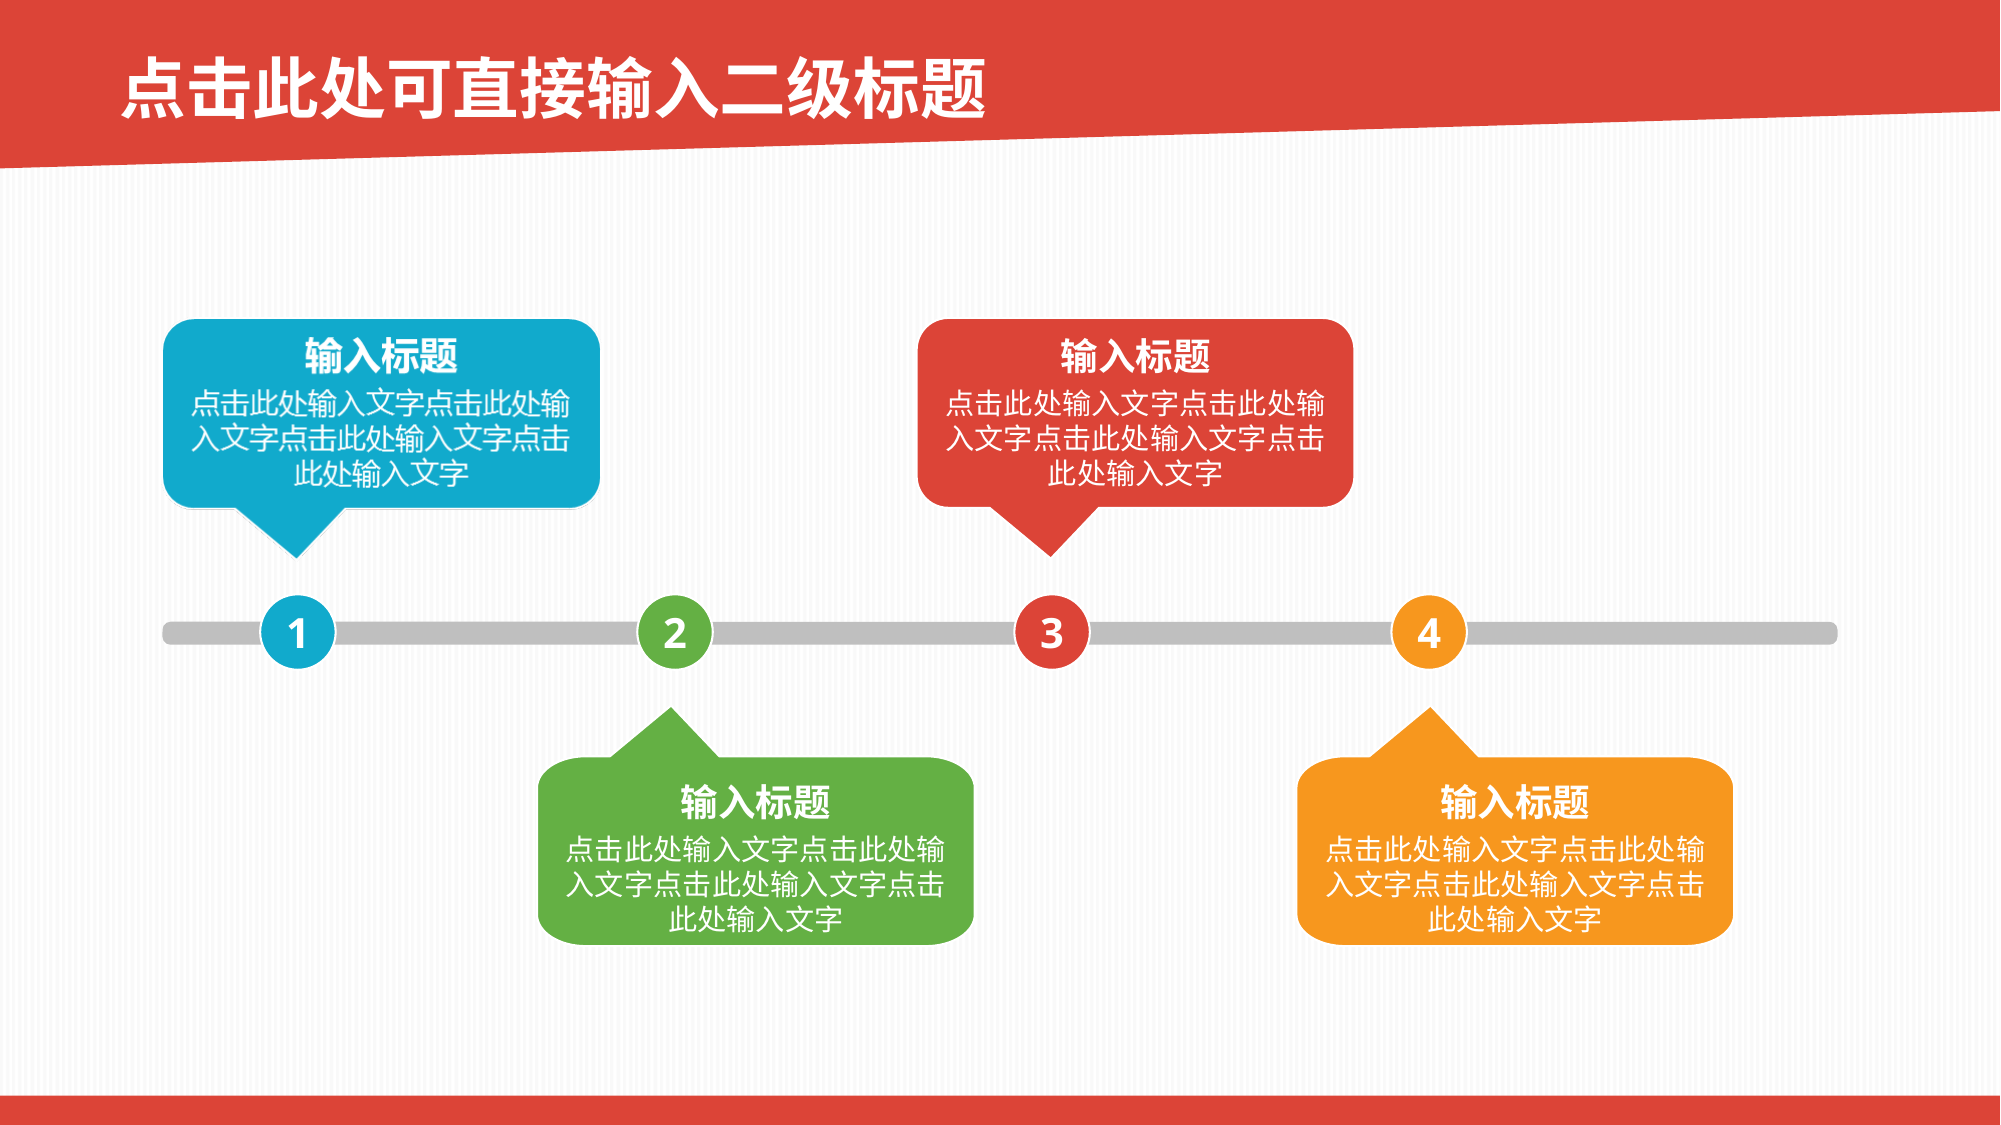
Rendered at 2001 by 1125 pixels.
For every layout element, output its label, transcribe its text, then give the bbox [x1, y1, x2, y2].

text_box 1 [260, 594, 336, 670]
text_box 3 [1014, 594, 1090, 670]
picture [0, 0, 2001, 1125]
text_box 4 [1391, 594, 1467, 670]
text_box [162, 621, 262, 645]
text_box [711, 621, 1016, 645]
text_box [536, 705, 975, 947]
text_box [0, 0, 2000, 169]
text_box [0, 1095, 2000, 1125]
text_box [1296, 705, 1735, 947]
text_box [1088, 621, 1393, 645]
text_box [334, 621, 639, 645]
text_box 点击此处可直接输入二级标题 [104, 39, 1002, 135]
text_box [916, 317, 1355, 509]
text_box 2 [637, 594, 713, 670]
text_box [1465, 621, 1838, 645]
